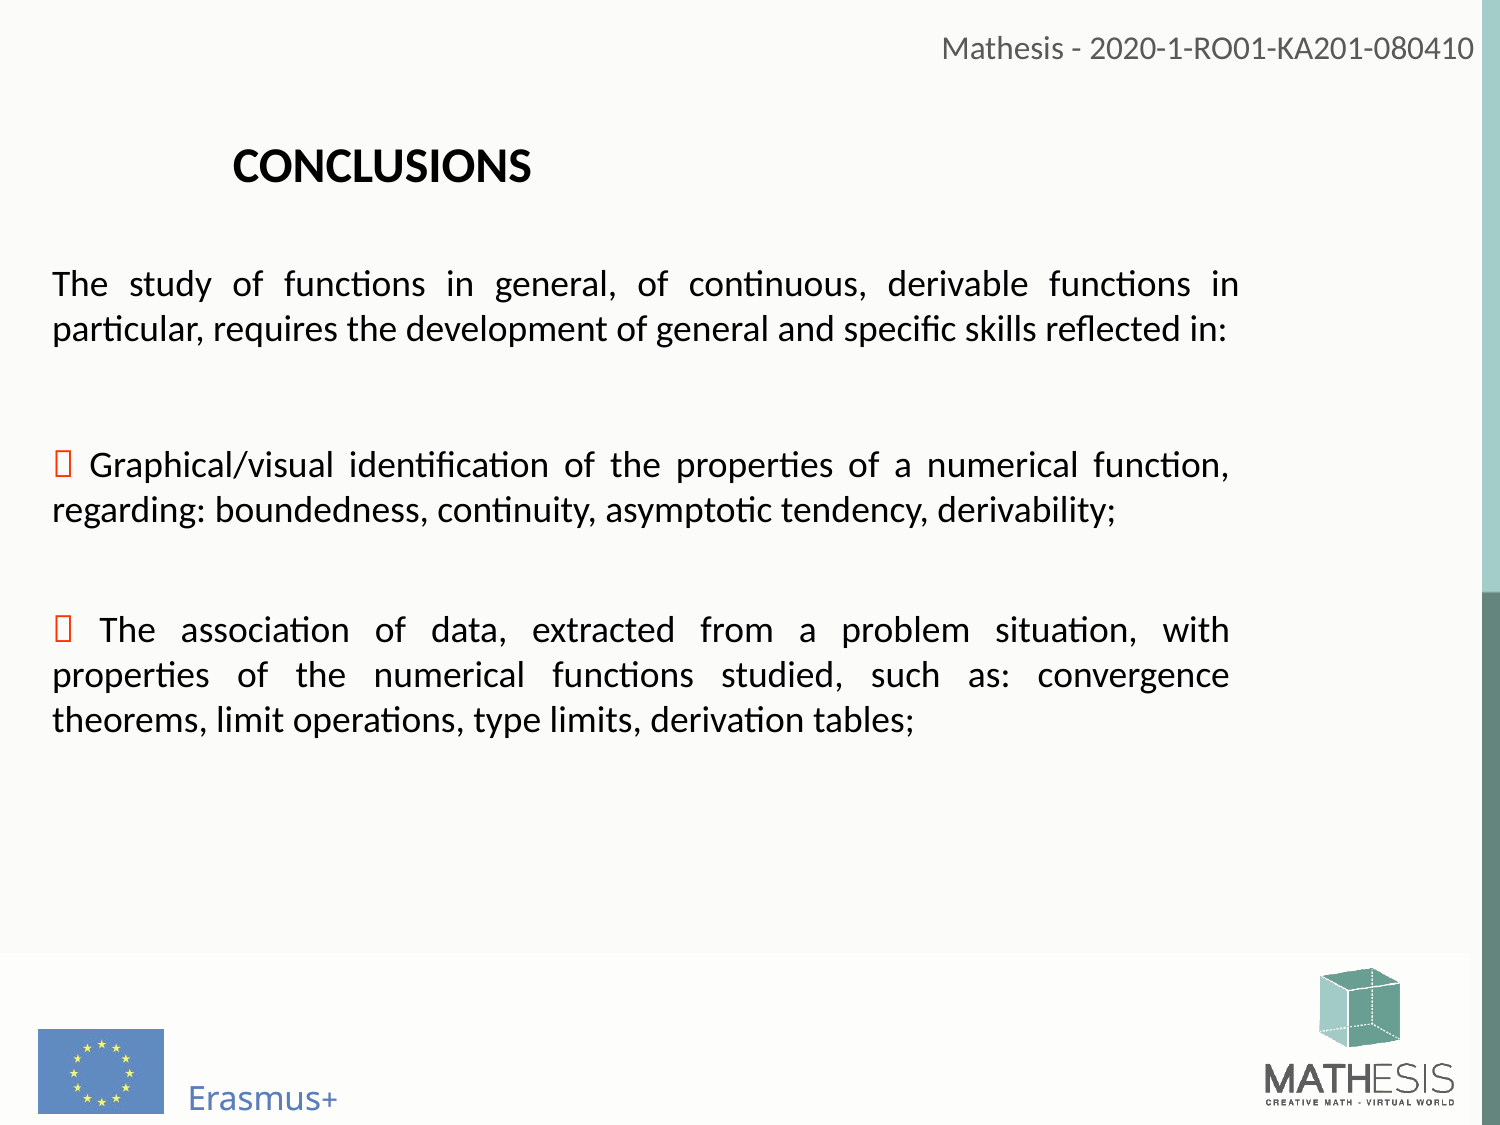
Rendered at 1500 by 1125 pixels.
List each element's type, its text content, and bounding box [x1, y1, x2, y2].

text_box  Graphical/visual identification of the properties of a numerical function, regarding: boundedness, continuity, asymptotic tendency, derivability; [37, 432, 1247, 537]
text_box CONCLUSIONS [122, 103, 643, 222]
text_box The study of functions in general, of continuous, derivable functions in particular, requires the development of general and specific skills reflected in: [37, 251, 1256, 356]
text_box  The association of data, extracted from a problem situation, with properties of the numerical functions studied, such as: convergence theorems, limit operations, type limits, derivation tables; [37, 597, 1247, 748]
